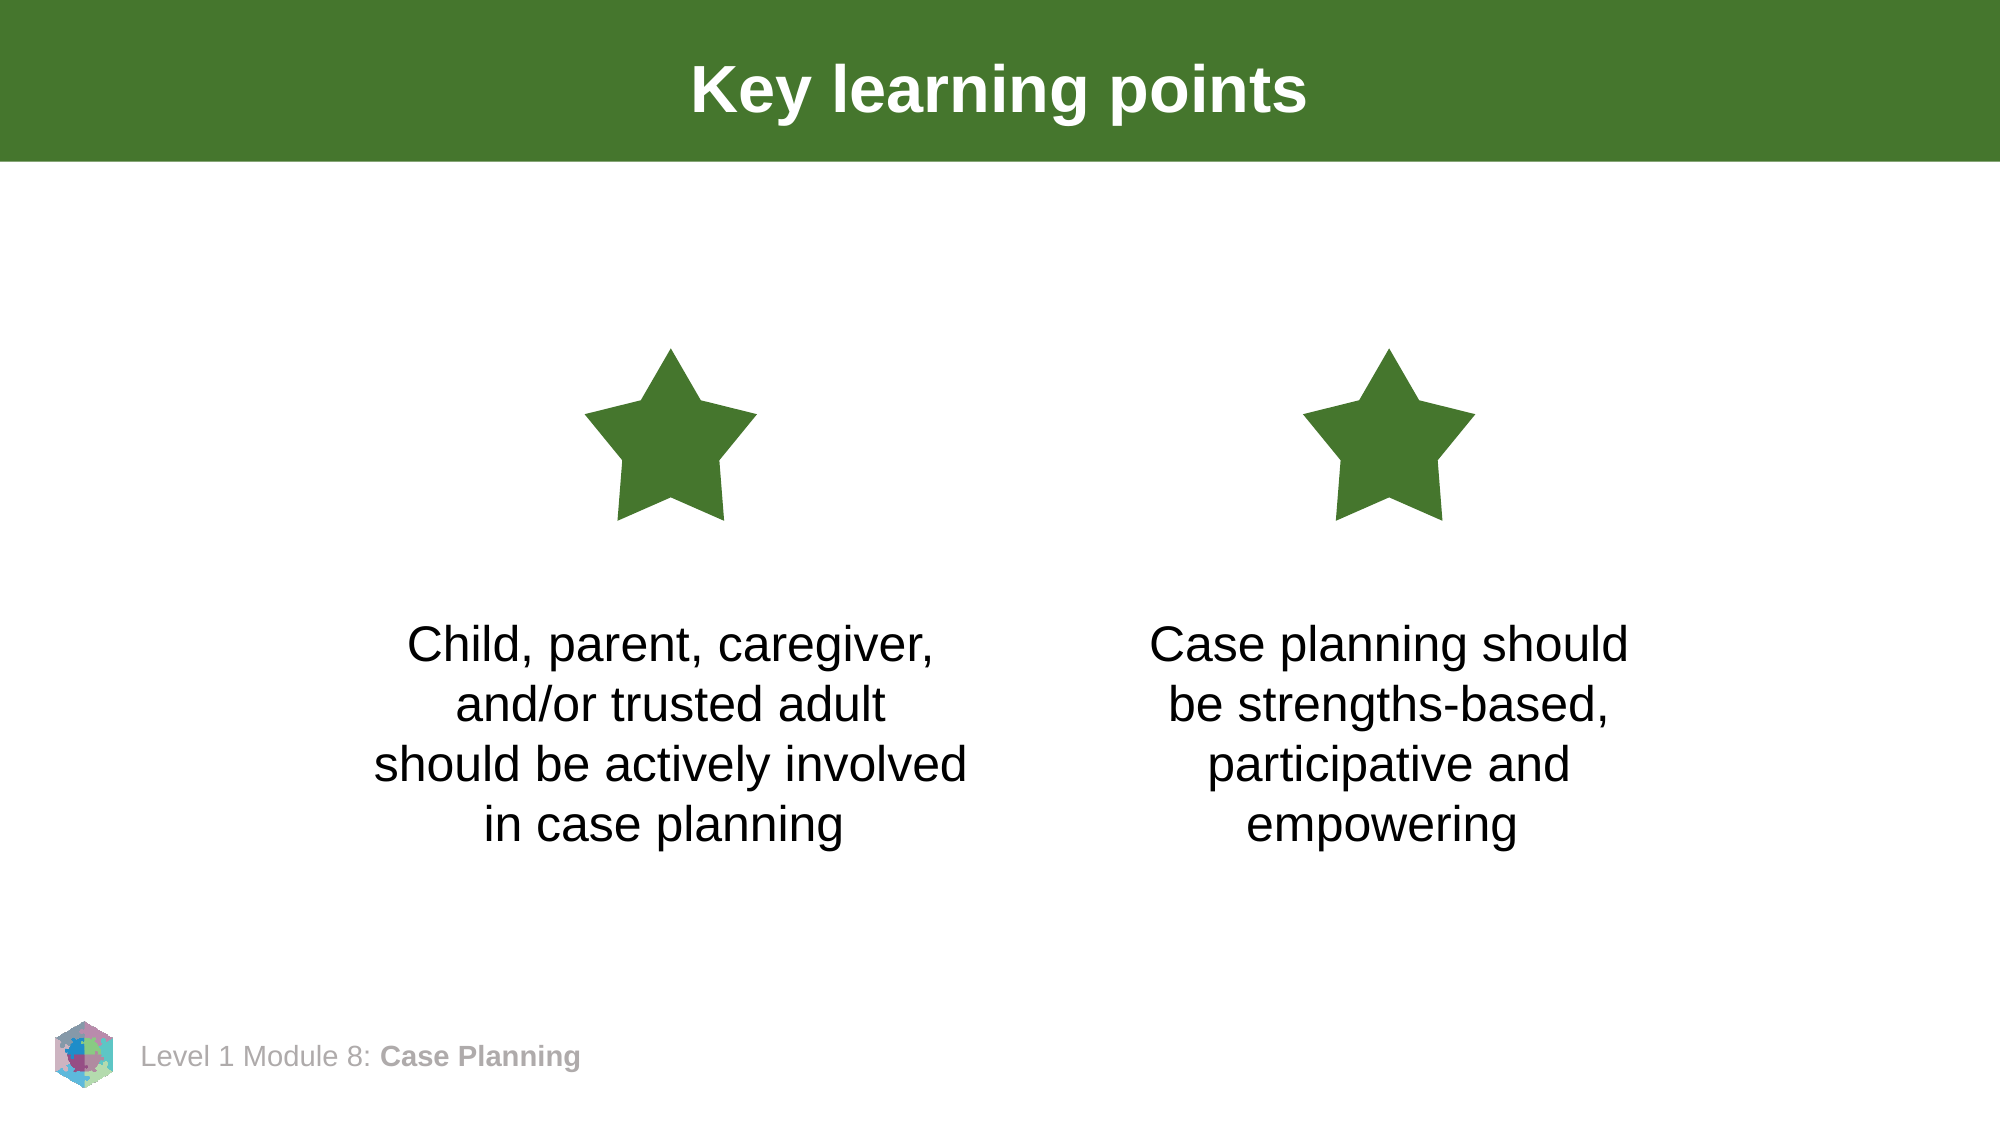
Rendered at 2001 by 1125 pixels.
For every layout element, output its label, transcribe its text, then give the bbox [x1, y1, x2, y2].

text_box [582, 346, 759, 523]
text_box Case planning should be strengths-based, participative and empowering [1129, 604, 1650, 860]
text_box [1301, 346, 1478, 523]
text_box Child, parent, caregiver, and/or trusted adult should be actively involved in case planning [341, 604, 1000, 860]
picture [55, 1021, 113, 1088]
title Key learning points [137, 19, 1863, 163]
